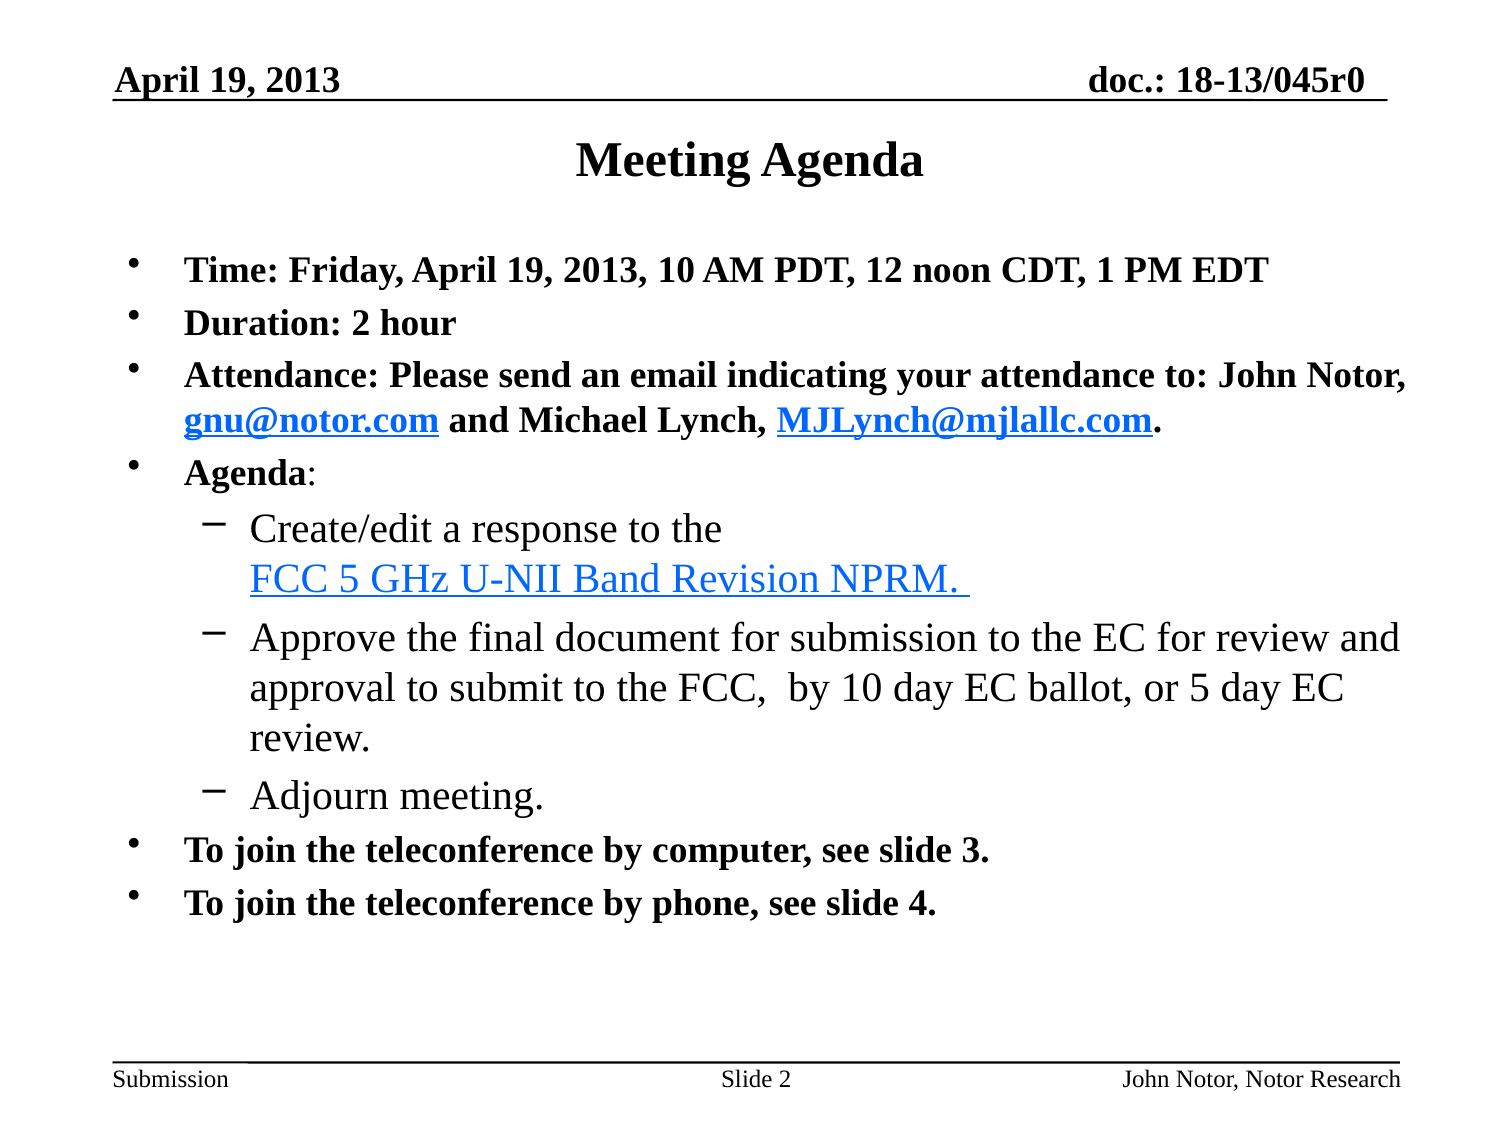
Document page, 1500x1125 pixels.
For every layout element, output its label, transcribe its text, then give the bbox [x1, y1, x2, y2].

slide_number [114, 54, 343, 101]
title Meeting Agenda [112, 112, 1388, 201]
list Time: Friday, April 19, 2013, 10 AM PDT, 12 noon CDT, 1 PM EDT Duration: 2 hour Attendance: Please send an email indicating your attendance to: John Notor, gnu@notor.com and Michael Lynch, MJLynch@mjlallc.com. Agenda: Create/edit a response to the FCC 5 GHz U-NII Band Revision NPRM. Approve the final document for submission to the EC for review and approval to submit to the FCC, by 10 day EC ballot, or 5 day EC review. Adjourn meeting. To join the teleconference by computer, see slide 3. To join the teleconference by phone, see slide 4. [112, 237, 1426, 1026]
footer John Notor, Notor Research [1087, 1062, 1402, 1094]
slide_number Slide 2 [712, 1061, 800, 1093]
